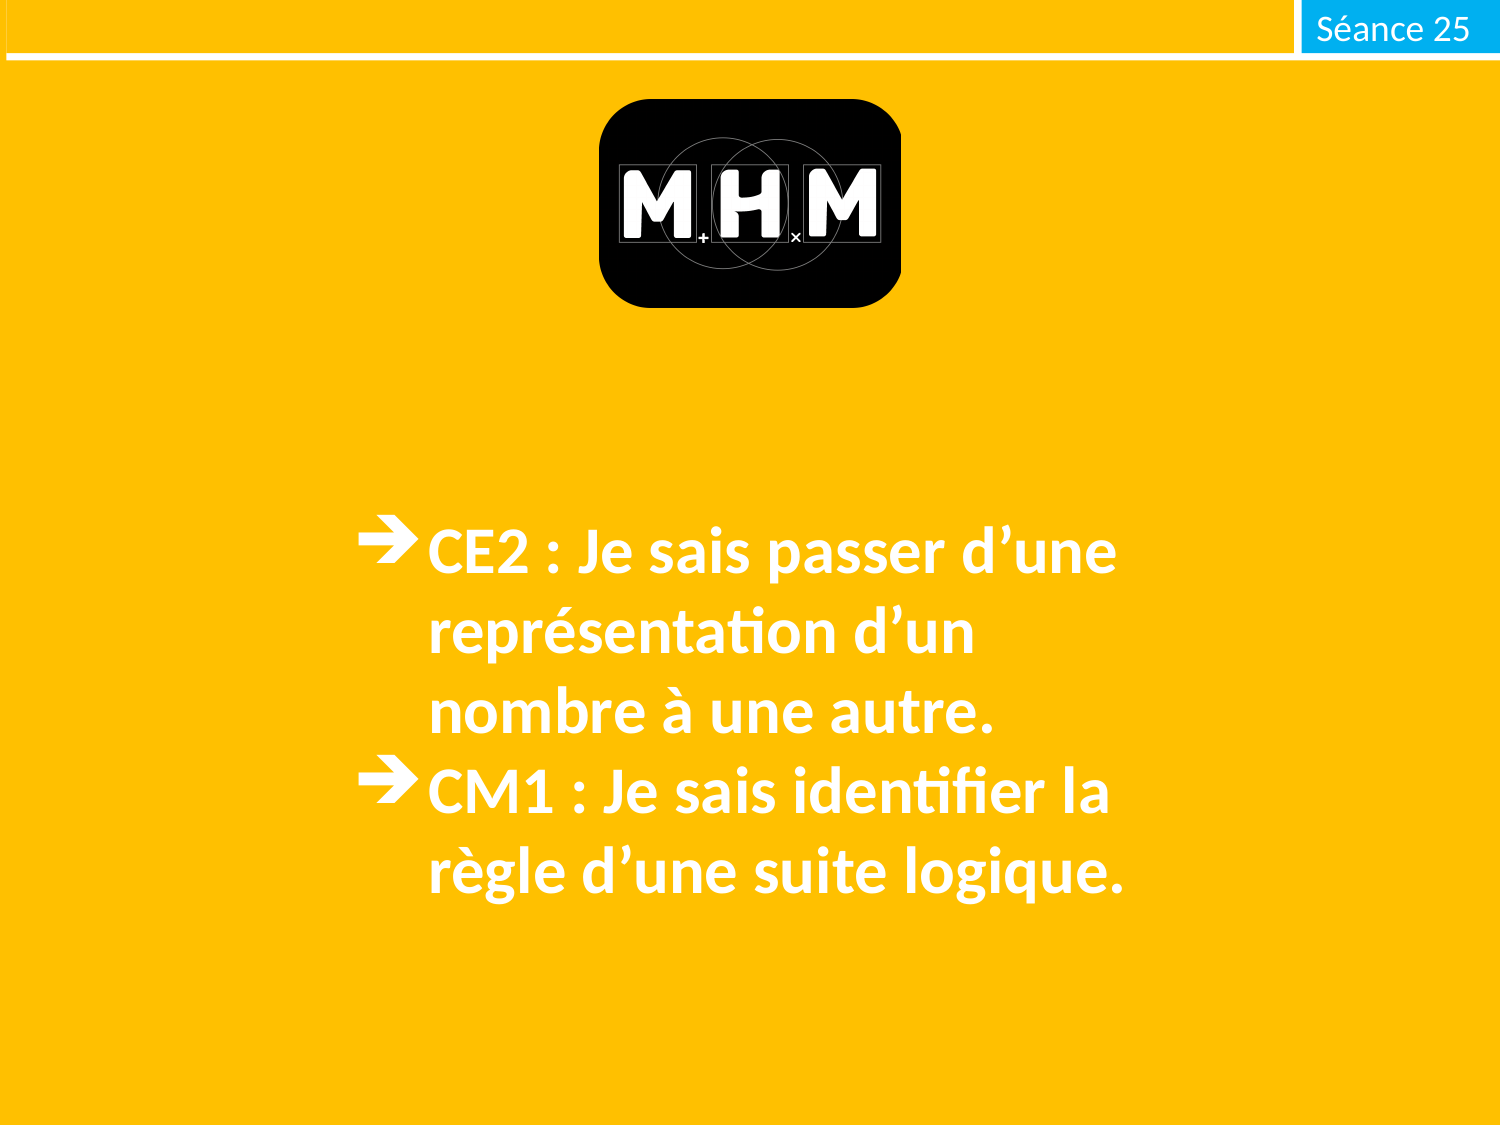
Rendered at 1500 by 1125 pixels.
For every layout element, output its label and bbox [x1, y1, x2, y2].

text_box [0, 60, 1500, 1125]
